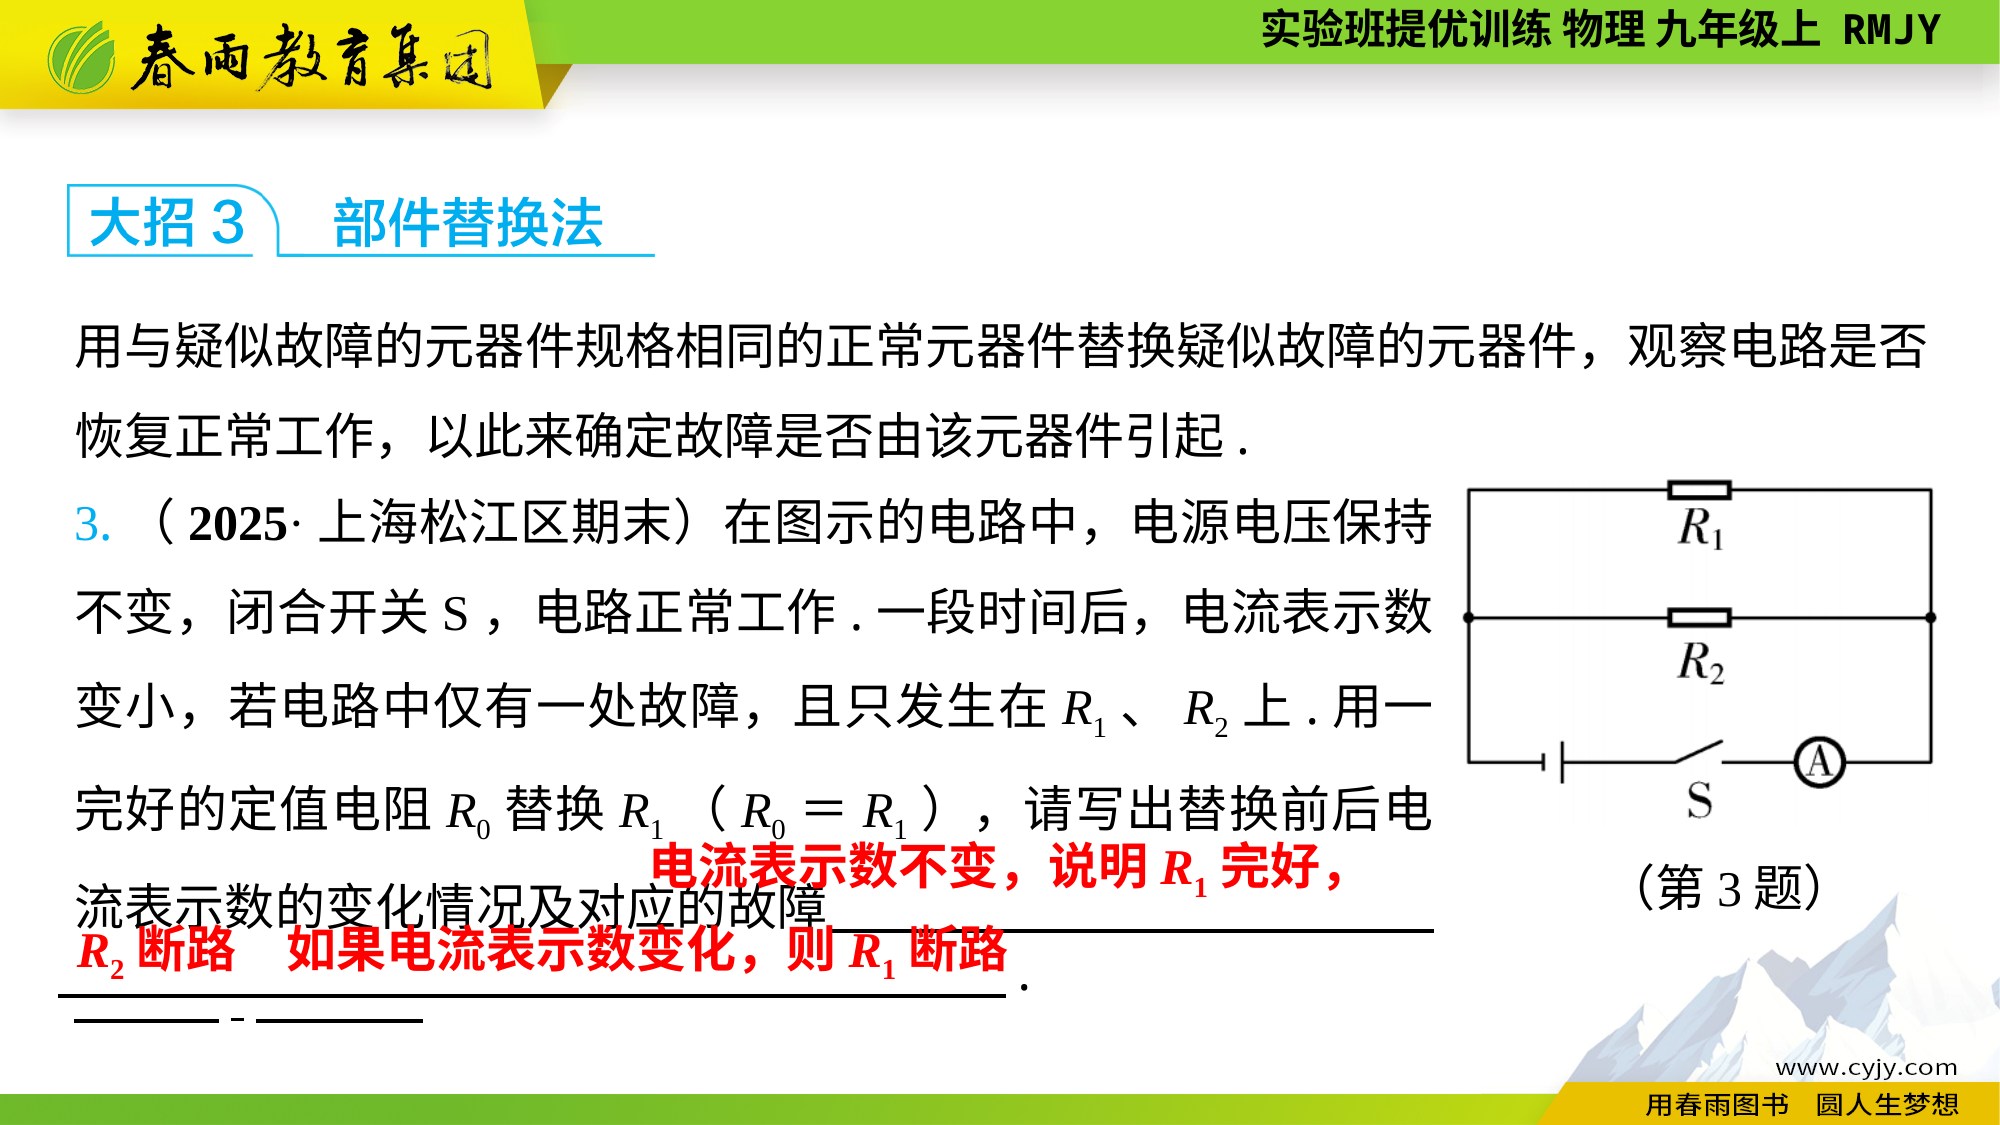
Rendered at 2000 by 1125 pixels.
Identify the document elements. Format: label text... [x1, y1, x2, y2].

text_box R2断路 如果电流表示数变化，则R1断路 [62, 909, 1074, 993]
text_box . [43, 902, 1926, 1008]
list 用与疑似故障的元器件规格相同的正常元器件替换疑似故障的元器件，观察电路是否恢复正常工作，以此来确定故障是否由该元器件引起. [59, 277, 1944, 462]
text_box （第3题） [1590, 836, 1869, 902]
text_box 电流表示数不变，说明R1完好， [633, 827, 1414, 902]
text_box 3.（2025·上海松江区期末）在图示的电路中，电源电压保持不变，闭合开关S，电路正常工作.一段时间后，电流表示数变小，若电路中仅有一处故障，且只发生在R1、R2上.用一完好的定值电阻R0替换R1（R0＝R1），请写出替换前后电流表示数的变化情况及对应的故障 , [59, 1008, 1449, 1033]
text_box 3.（2025·上海松江区期末）在图示的电路中，电源电压保持不变，闭合开关S，电路正常工作.一段时间后，电流表示数变小，若电路中仅有一处故障，且只发生在R1、R2上.用一完好的定值电阻R0替换R1（R0＝R1），请写出替换前后电流表示数的变化情况及对应的故障 , [59, 453, 1449, 902]
picture [0, 0, 2000, 1125]
